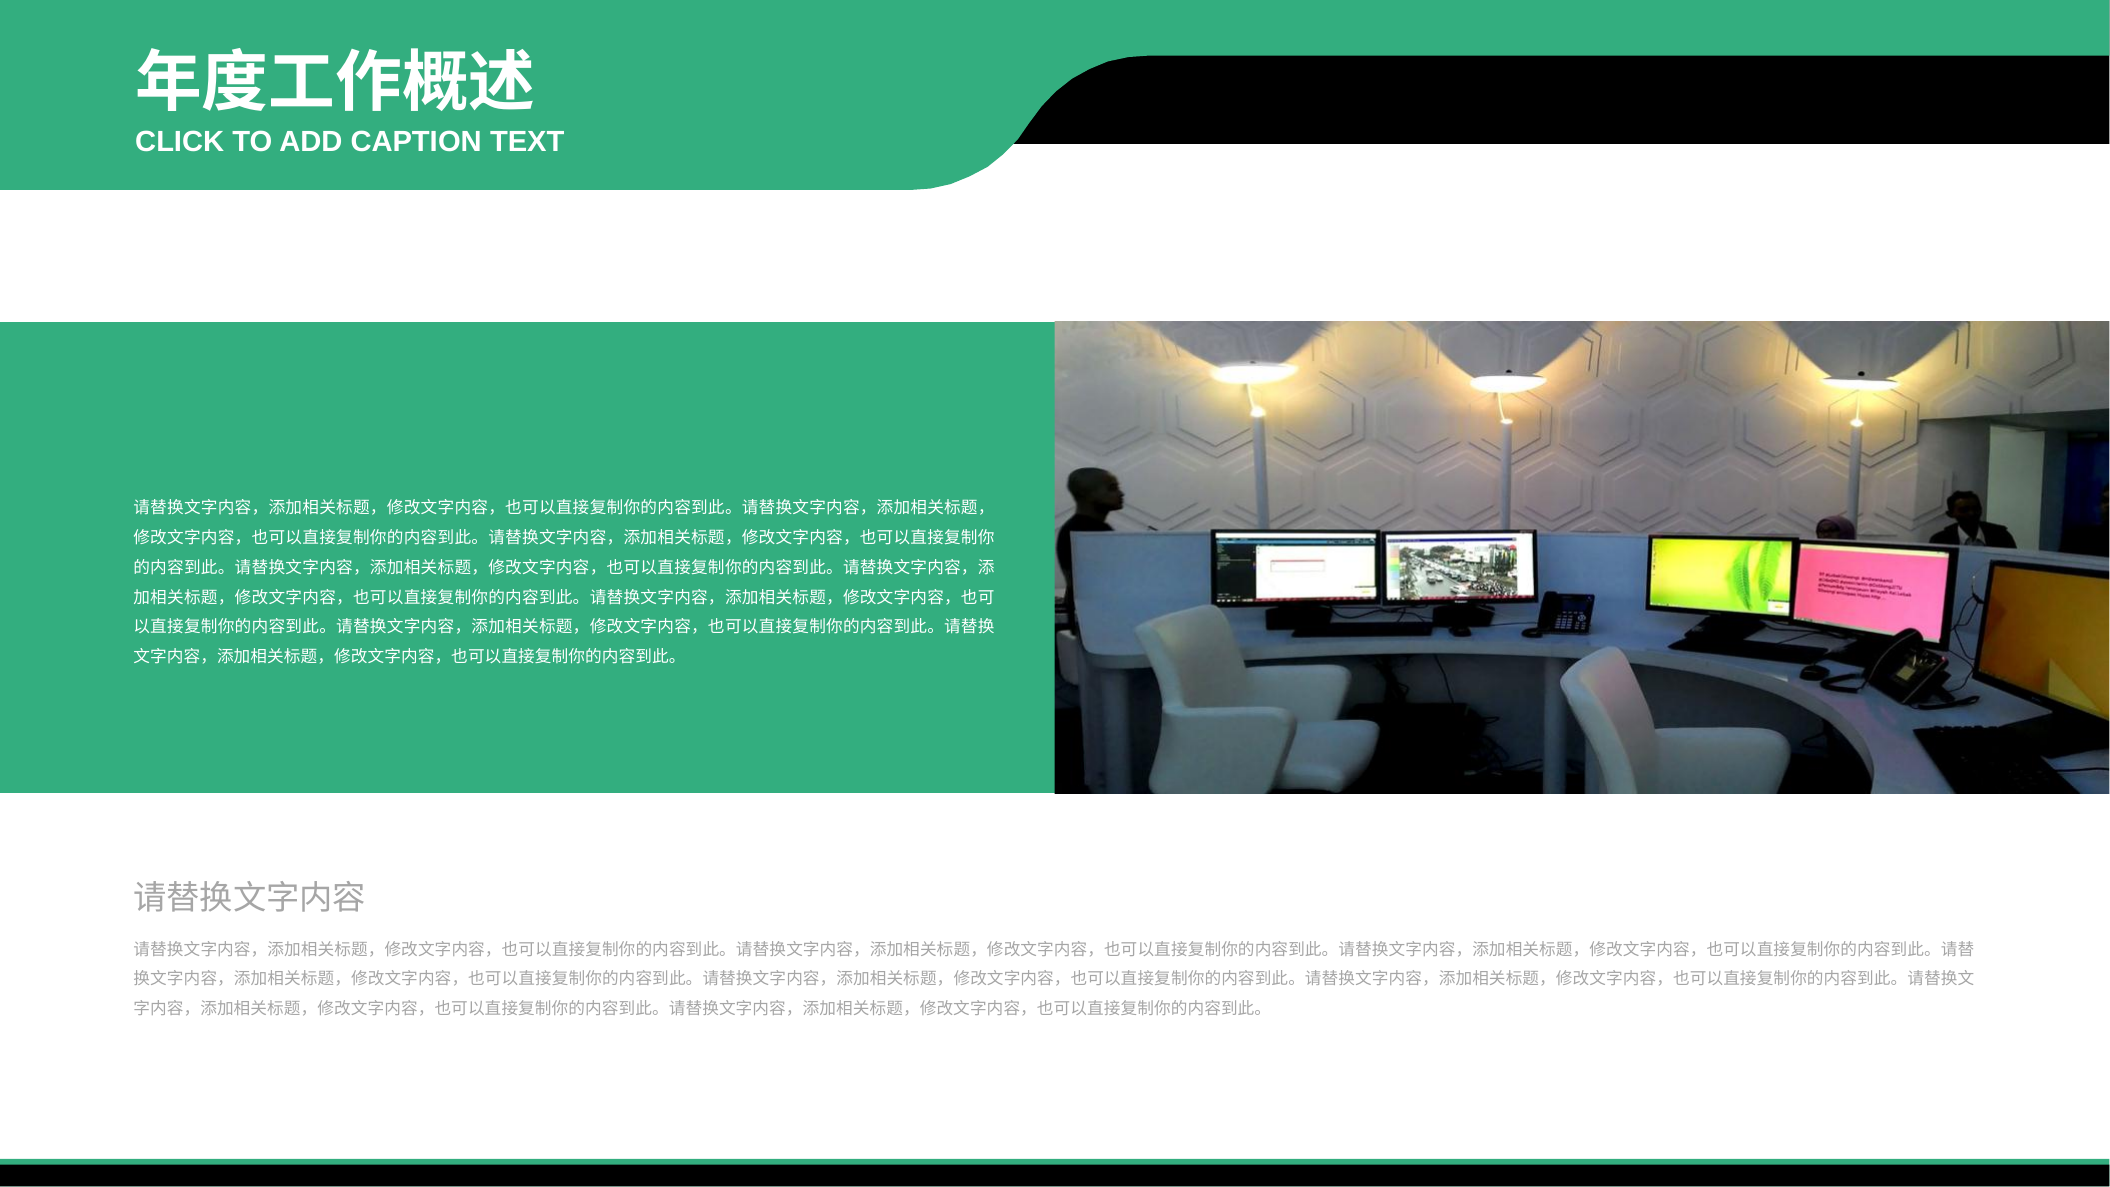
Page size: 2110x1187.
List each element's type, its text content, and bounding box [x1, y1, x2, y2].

text_box 请替换文字内容，添加相关标题，修改文字内容，也可以直接复制你的内容到此。请替换文字内容，添加相关标题，修改文字内容，也可以直接复制你的内容到此。请替换文字内容，添加相关标题，修改文字内容，也可以直接复制你的内容到此。请替换文字内容，添加相关标题，修改文字内容，也可以直接复制你的内容到此。请替换文字内容，添加相关标题，修改文字内容，也可以直接复制你的内容到此。请替换文字内容，添加相关标题，修改文字内容，也可以直接复制你的内容到此。请替换文字内容，添加相关标题，修改文字内容，也可以直接复制你的内容到此。请替换文字内容，添加相关标题，修改文字内容，也可以直接复制你的内容到此。 [133, 486, 996, 667]
text_box 年度工作概述 [135, 38, 596, 119]
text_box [133, 876, 1977, 1020]
text_box CLICK TO ADD CAPTION TEXT [135, 122, 596, 158]
text_box [1054, 321, 2110, 794]
text_box [0, 321, 1054, 794]
